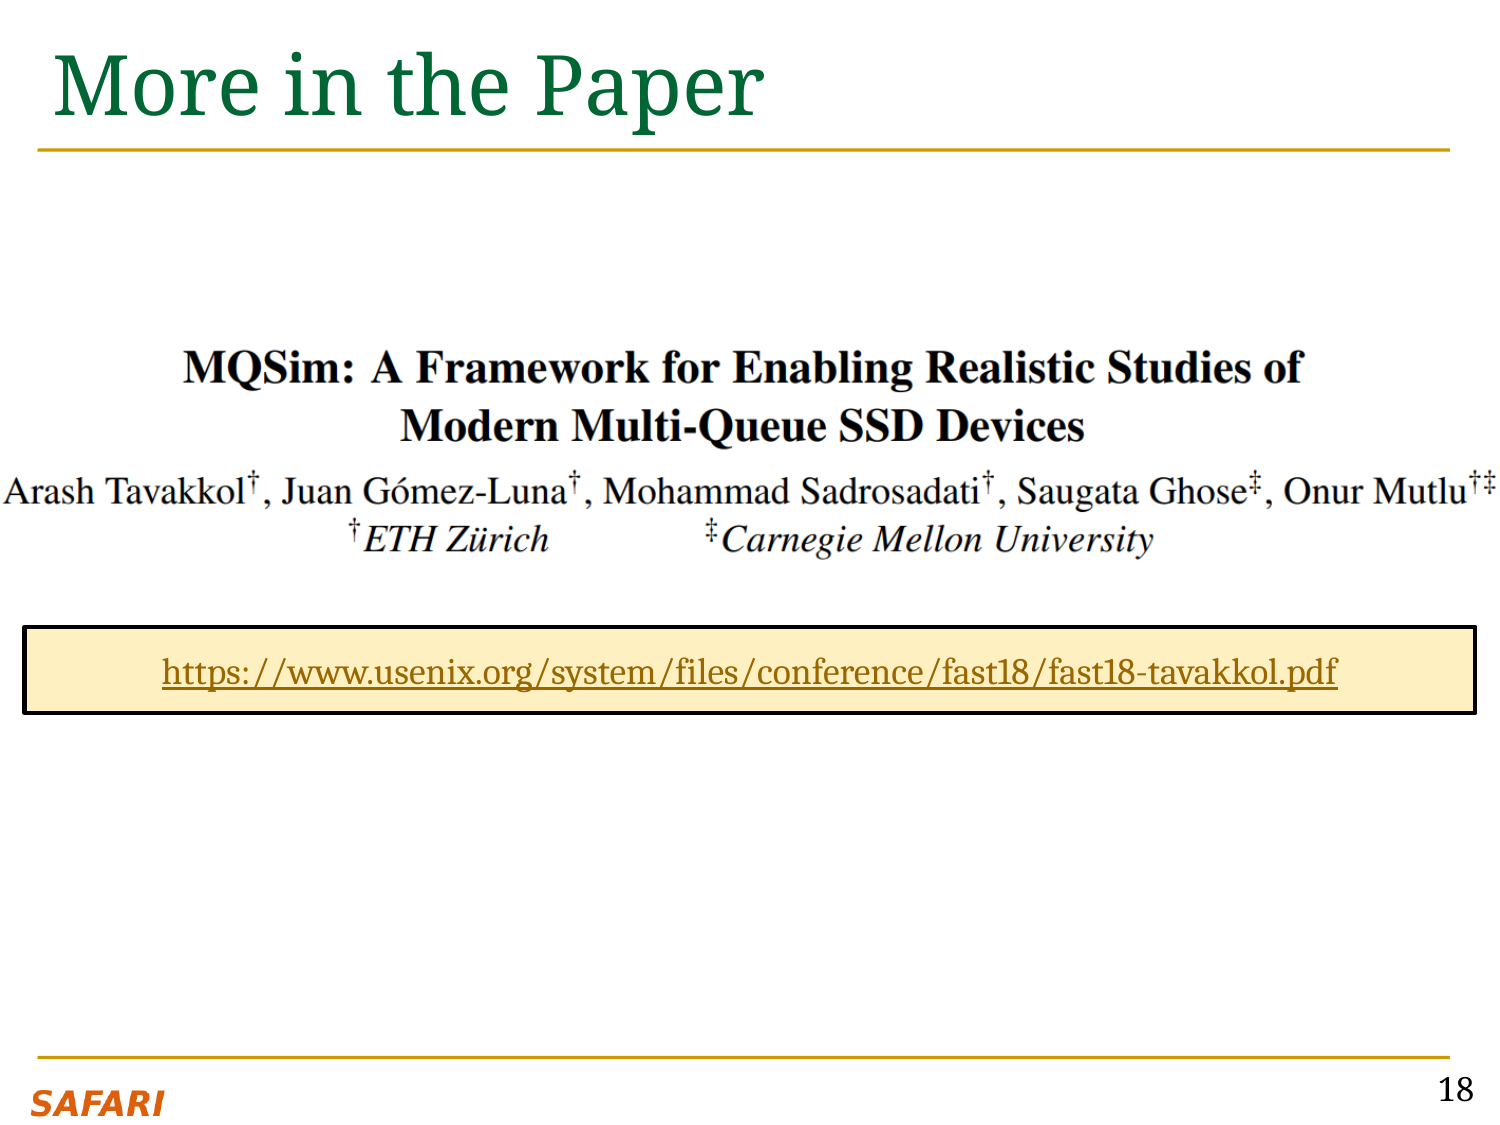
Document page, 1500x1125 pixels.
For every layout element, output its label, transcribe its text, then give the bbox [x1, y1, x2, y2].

title More in the Paper [37, 24, 1450, 170]
slide_number 18 [1139, 1045, 1490, 1121]
picture [0, 320, 1500, 563]
text_box https://www.usenix.org/system/files/conference/fast18/fast18-tavakkol.pdf [22, 625, 1477, 715]
picture [29, 1083, 169, 1124]
